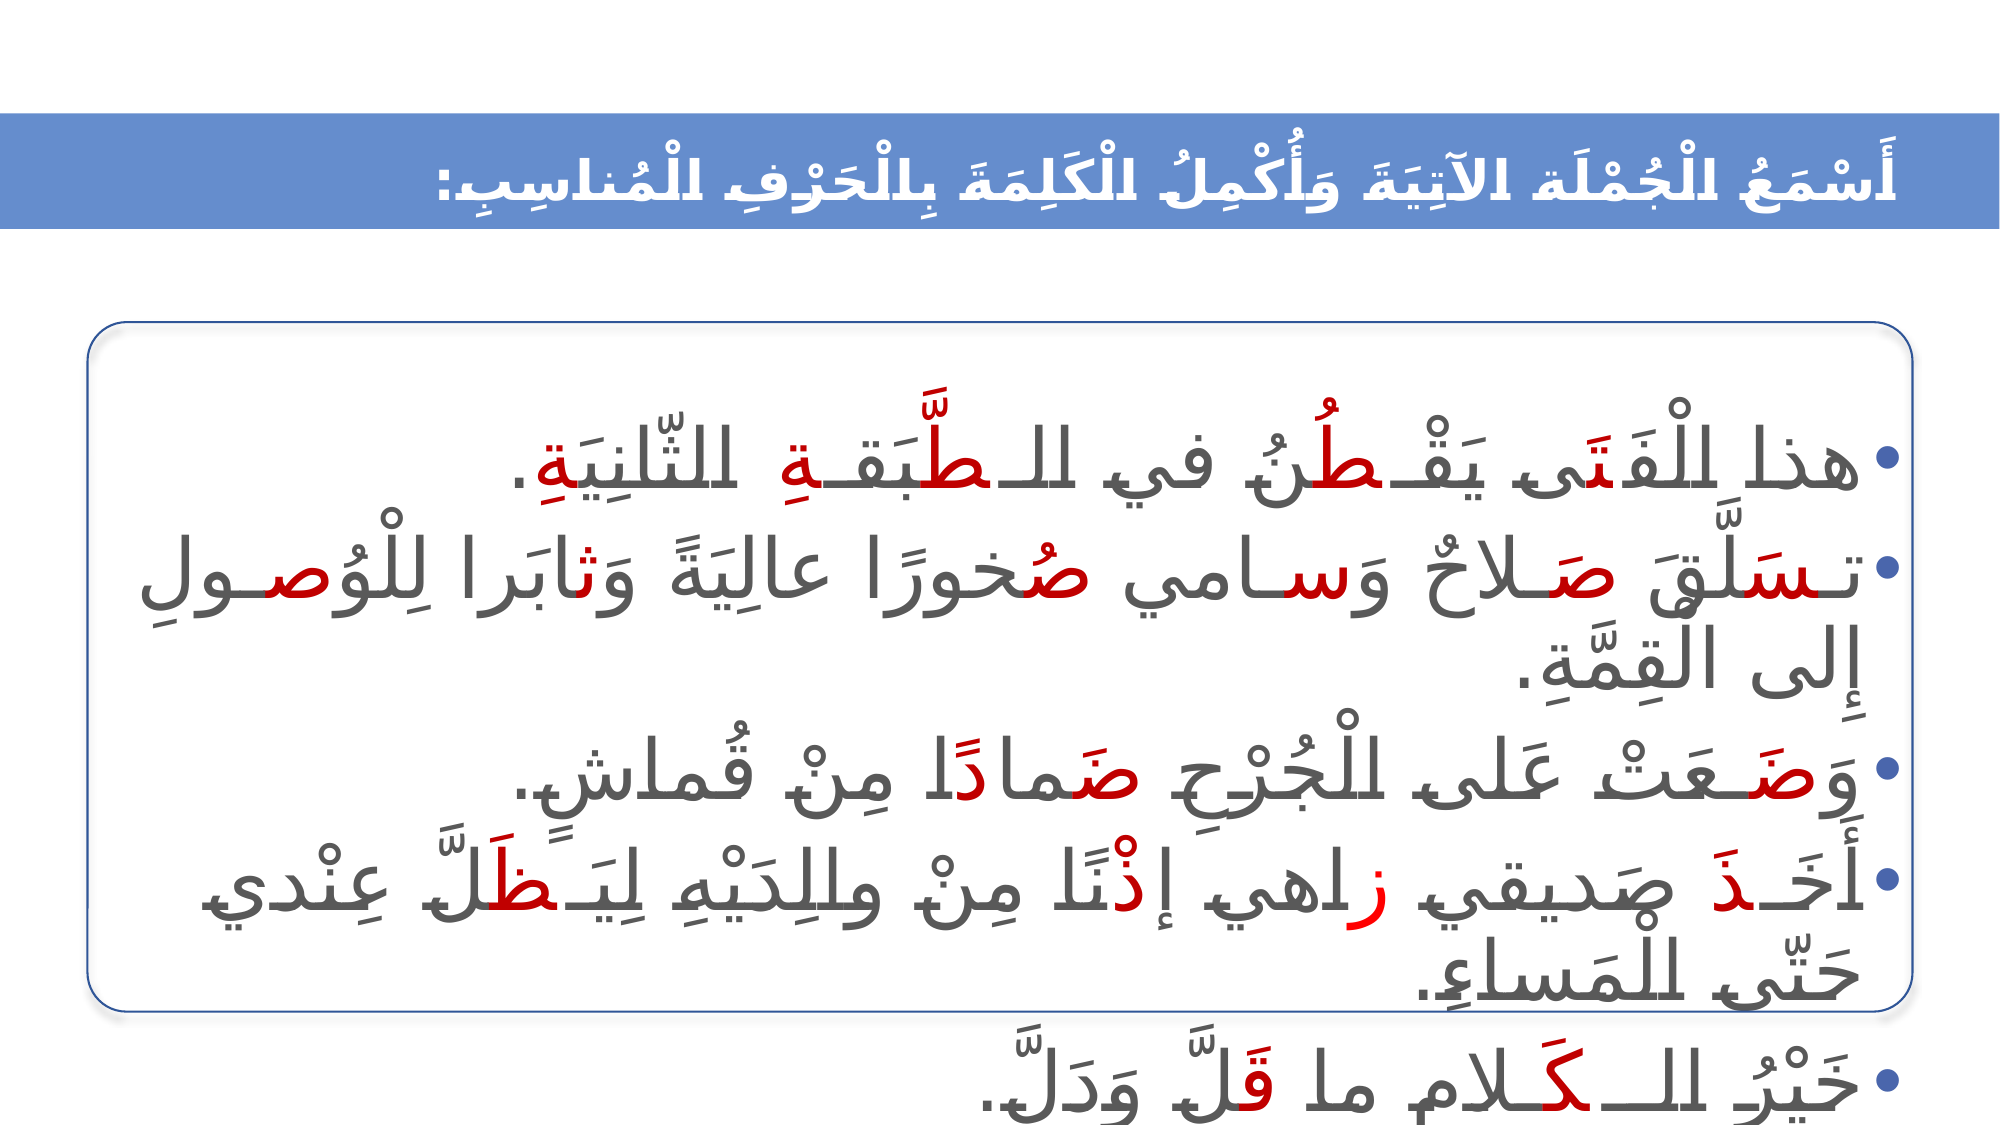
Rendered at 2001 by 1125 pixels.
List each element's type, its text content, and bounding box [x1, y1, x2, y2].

text_box أَسْمَعُ الْجُمْلَة الآتِيَةَ وَأُكْمِلُ الْكَلِمَةَ بِالْحَرْفِ الْمُناسِبِ: [394, 116, 1913, 241]
text_box [0, 112, 2000, 230]
list هذا الْفَتَى يَقْـطُنُ في الـطَّبَقـةِ الثّانِيَةِ. تـسَلَّقَ صَـلاحٌ وَسـامي صُخورًا عالِيَةً وَثابَرا لِلْوُصـولِ إِلى الْقِمَّةِ. وَضَـعَتْ عَلى الْجُرْحِ ضَمادًا مِنْ قُماشٍ. أَخَـذَ صَديقي زاهي إذْنًا مِنْ والِدَيْهِ لِيَـظَلَّ عِنْدي حَتّى الْمَساءِ. خَيْرُ الــكَـلامِ ما قَلَّ وَدَلَّ. [78, 408, 1919, 1037]
text_box [86, 321, 1914, 1013]
